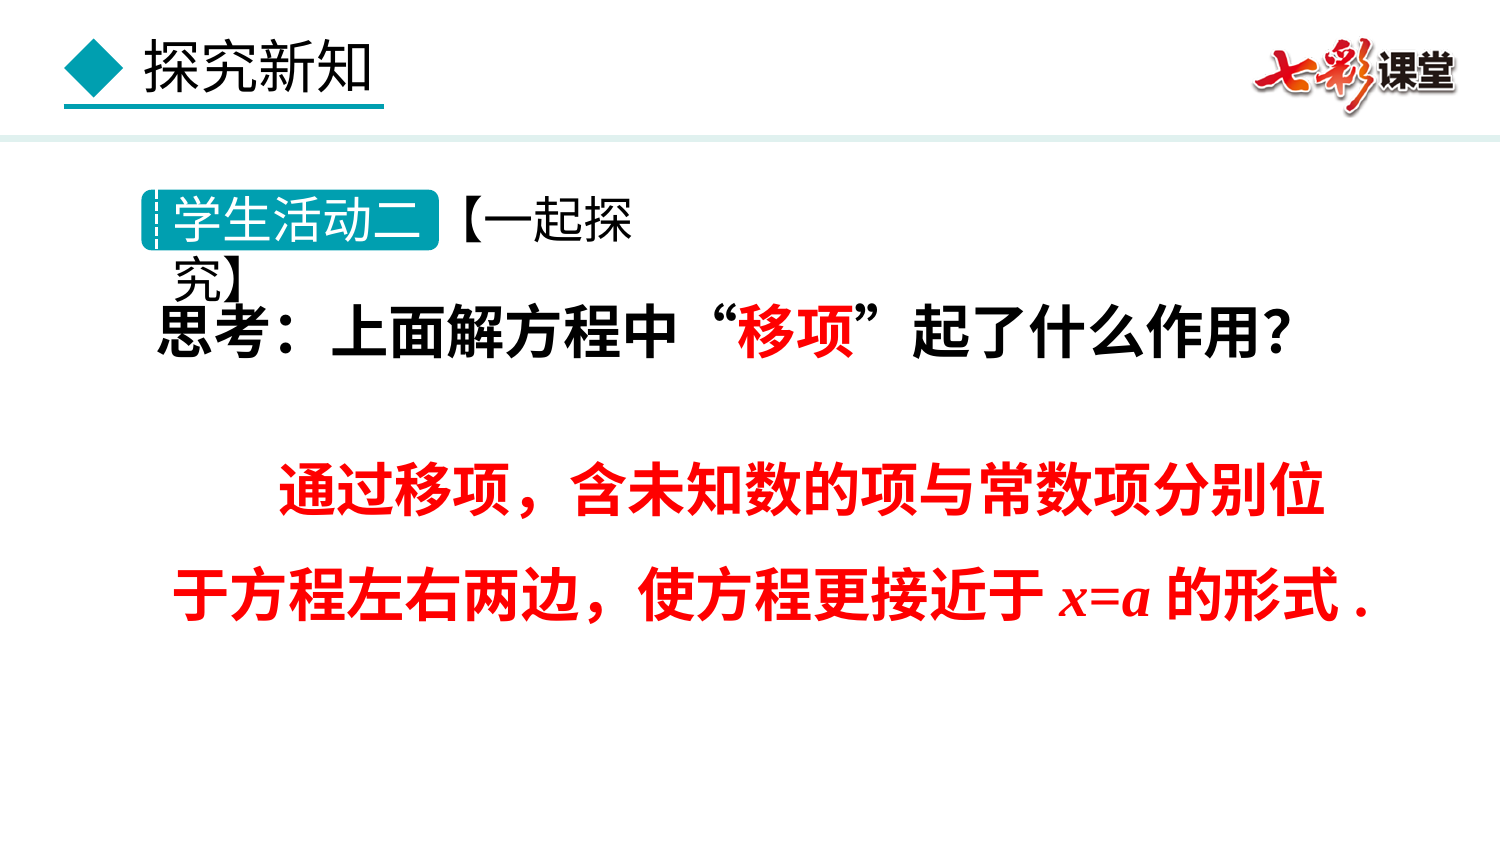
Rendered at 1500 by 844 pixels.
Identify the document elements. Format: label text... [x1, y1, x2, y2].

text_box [141, 180, 744, 257]
text_box 思考：上面解方程中“移项”起了什么作用？ [140, 287, 1336, 373]
picture [1249, 32, 1461, 118]
text_box 通过移项，含未知数的项与常数项分别位于方程左右两边，使方程更接近于x=a的形式. [156, 410, 1364, 636]
